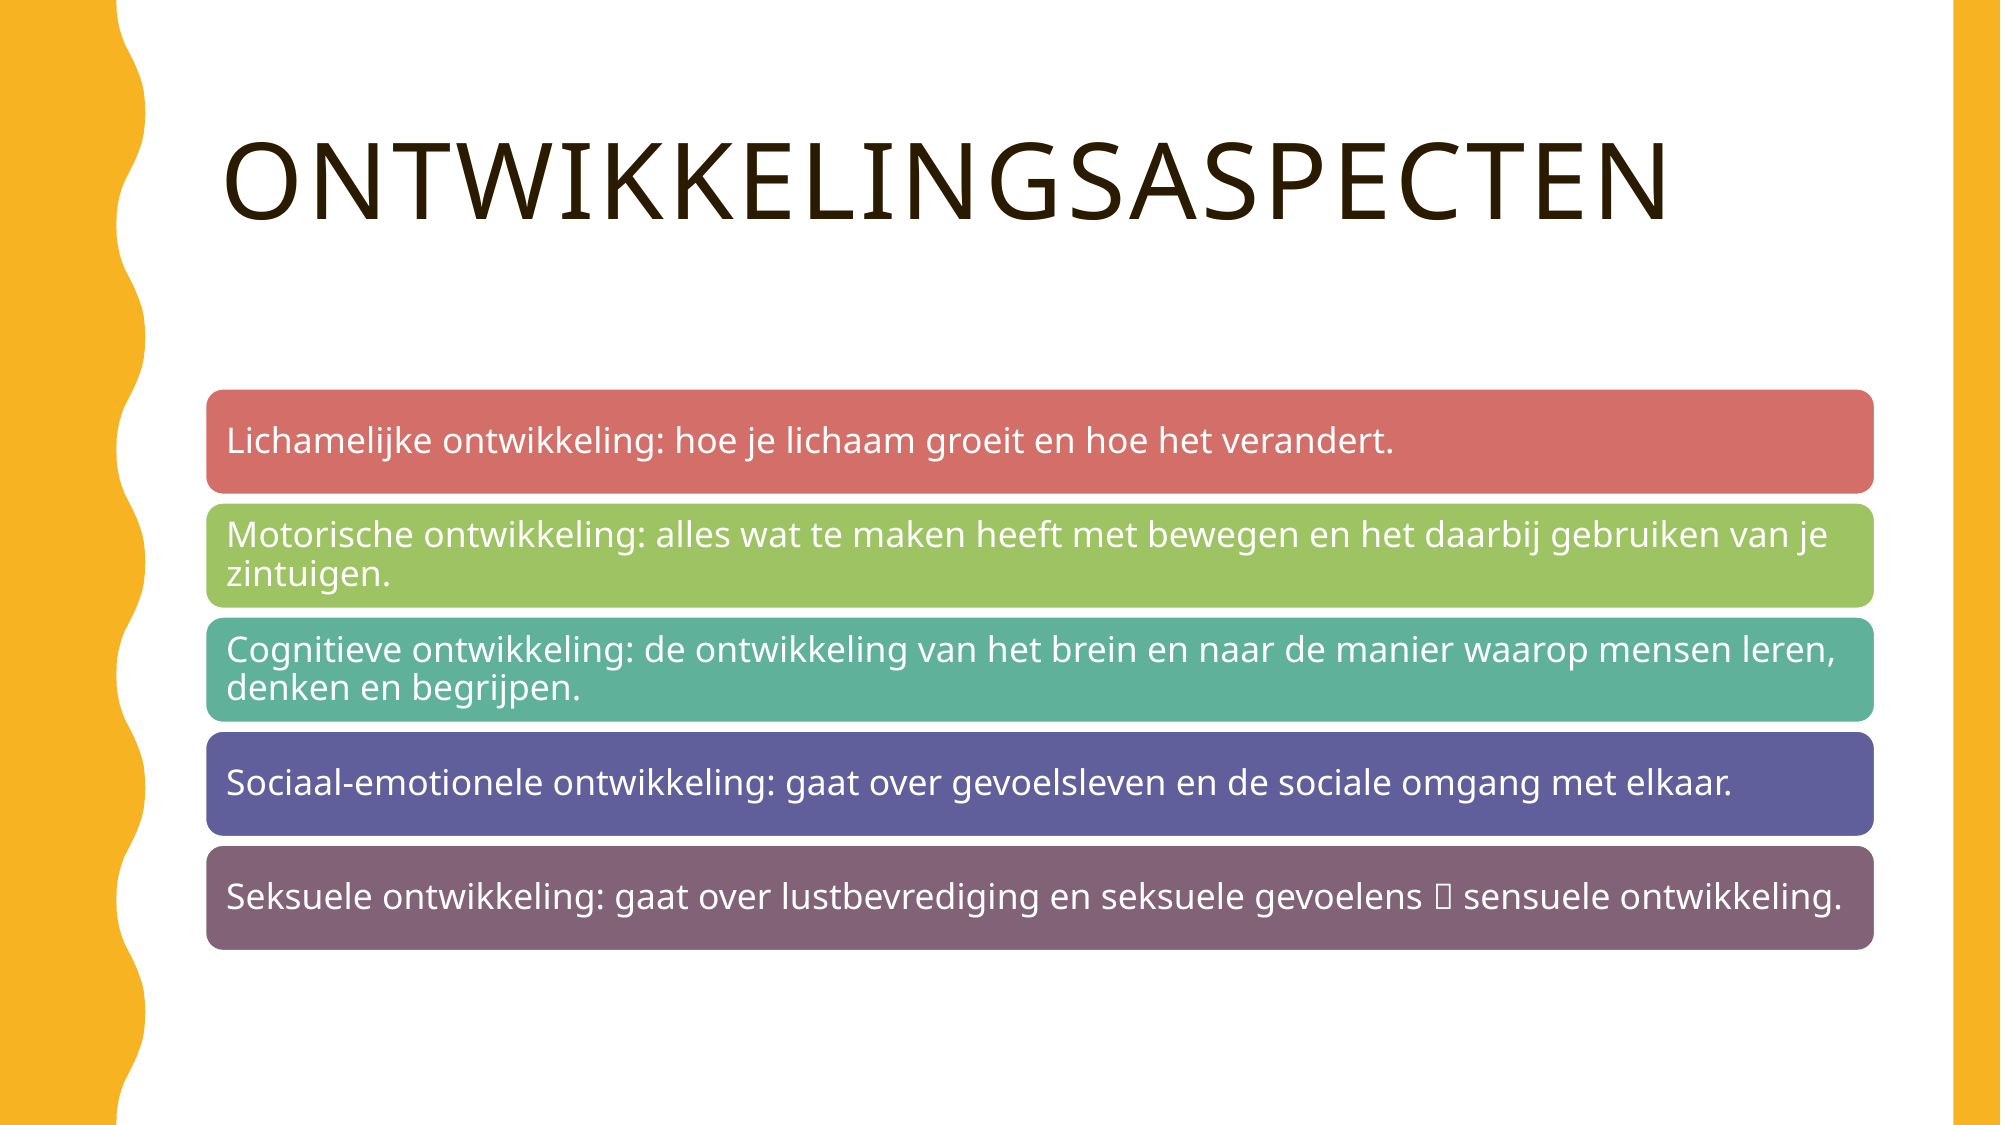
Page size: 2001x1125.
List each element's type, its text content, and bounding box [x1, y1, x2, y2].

text_box [0, 0, 146, 1125]
text_box [117, 0, 1952, 1125]
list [205, 374, 1875, 965]
title Ontwikkelingsaspecten [205, 62, 1875, 308]
text_box [1952, 0, 2000, 1125]
